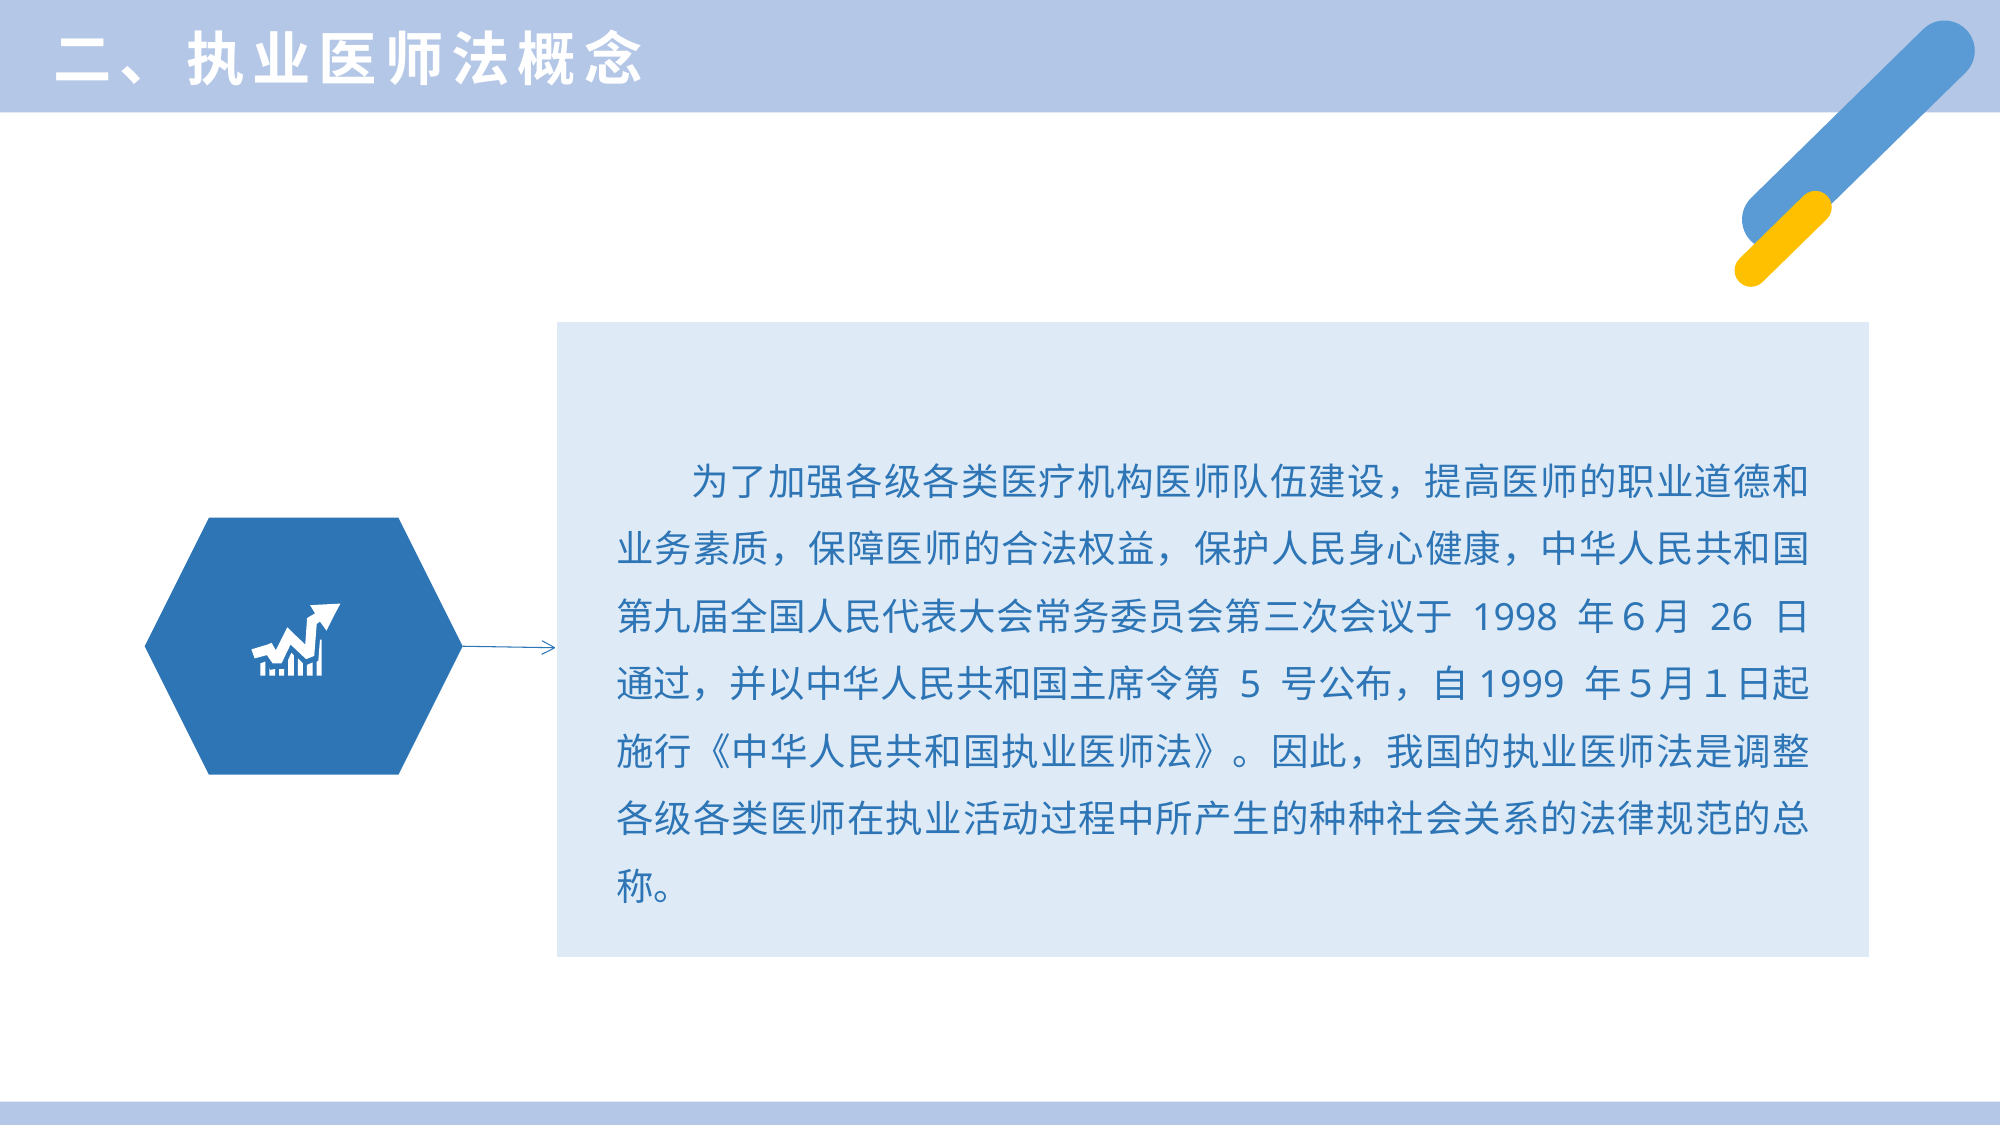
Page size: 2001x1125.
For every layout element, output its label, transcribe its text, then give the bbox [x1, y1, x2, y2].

text_box [251, 603, 341, 664]
text_box [297, 658, 303, 676]
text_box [1678, 116, 2000, 185]
text_box [316, 639, 322, 676]
text_box [306, 662, 313, 676]
text_box [279, 668, 285, 676]
text_box [288, 652, 294, 676]
text_box [260, 661, 266, 676]
text_box 为了加强各级各类医疗机构医师队伍建设，提高医师的职业道德和业务素质，保障医师的合法权益，保护人民身心健康，中华人民共和国第九届全国人民代表大会常务委员会第三次会议于 1998 年６月 26 日通过，并以中华人民共和国主席令第 5 号公布，自1999 年５月１日起施行《中华人民共和国执业医师法》。因此，我国的执业医师法是调整各级各类医师在执业活动过程中所产生的种种社会关系的法律规范的总称。 [601, 427, 1826, 915]
text_box [143, 516, 464, 776]
text_box [269, 668, 276, 676]
text_box 二、执业医师法概念 [41, 16, 655, 98]
text_box [555, 320, 1872, 959]
